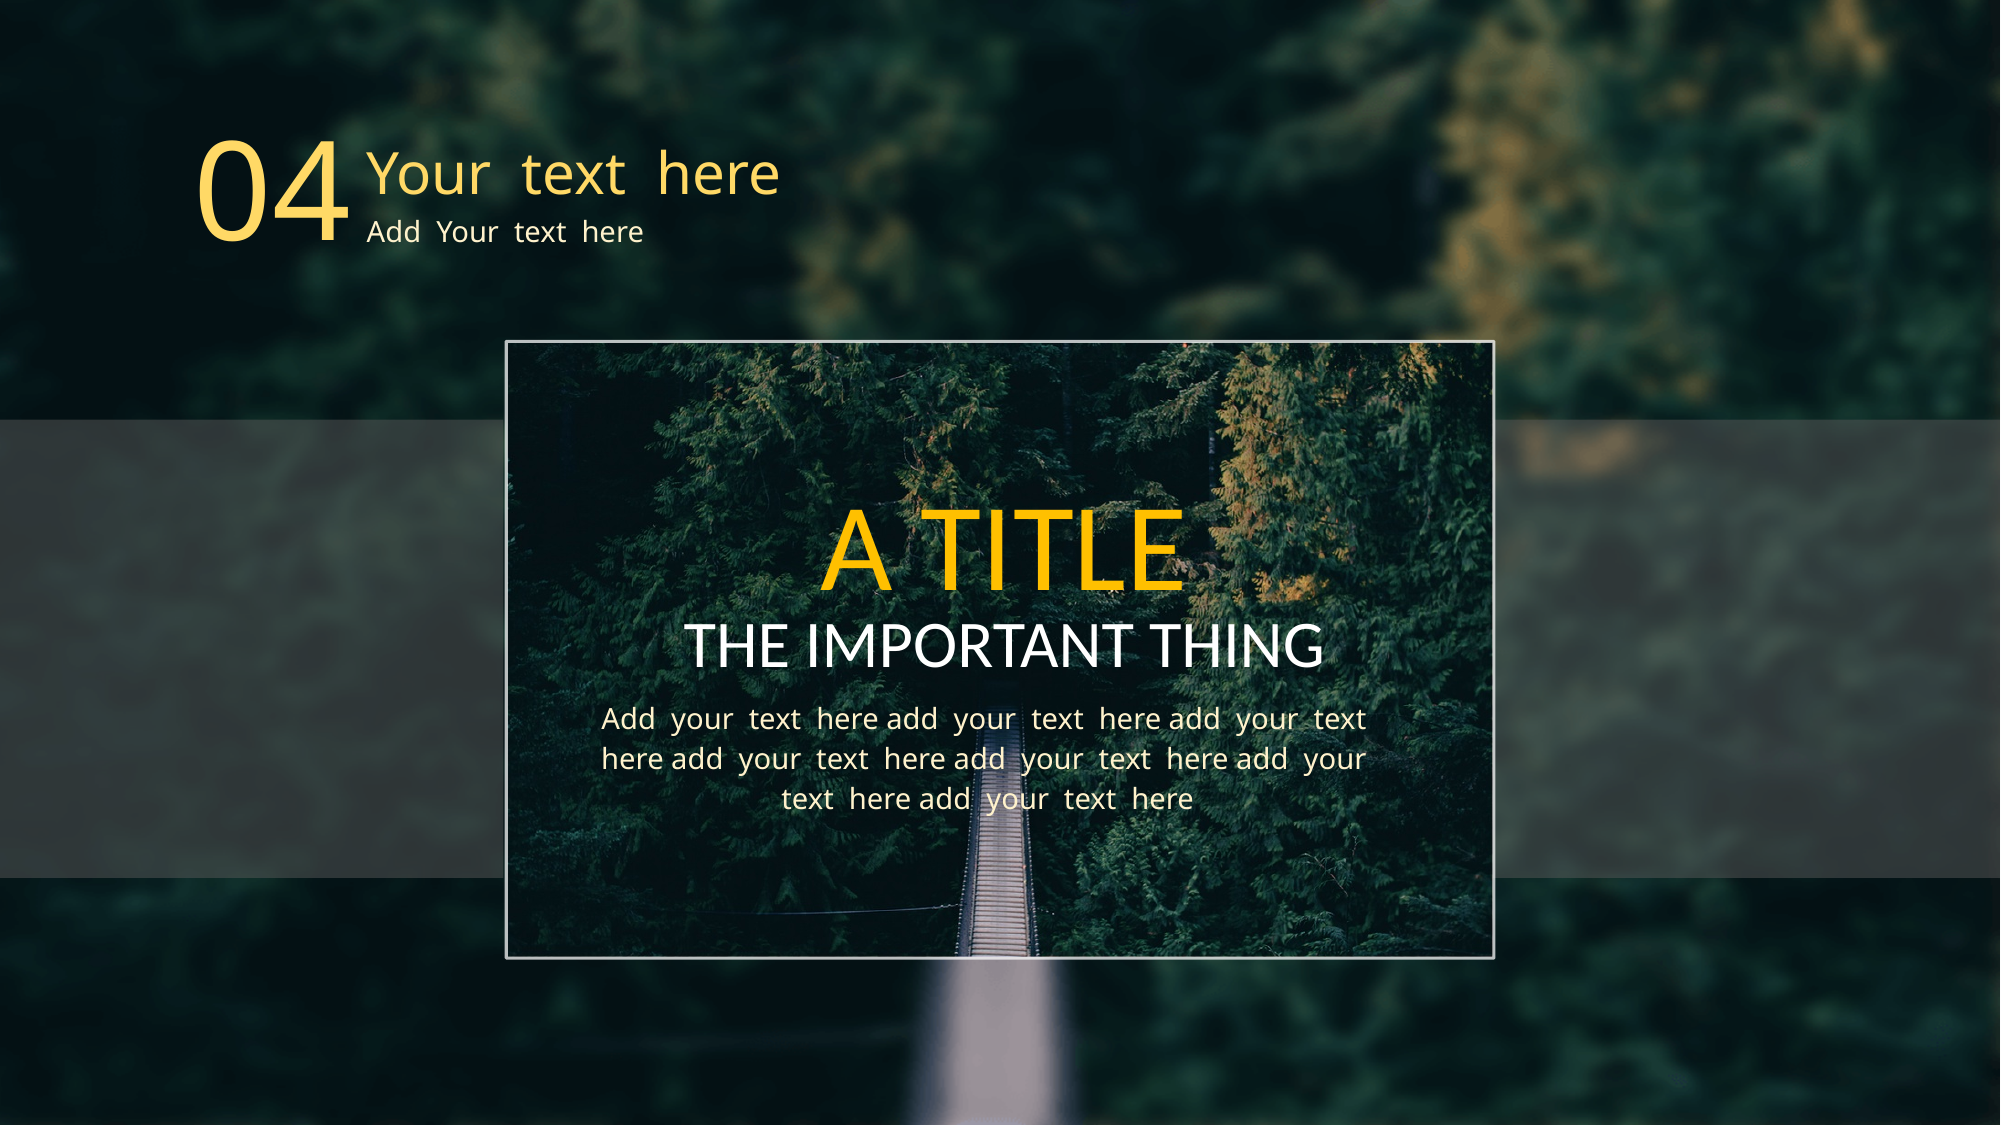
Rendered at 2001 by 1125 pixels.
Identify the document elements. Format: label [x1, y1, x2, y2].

picture [0, 0, 2001, 1125]
text_box [179, 95, 819, 278]
